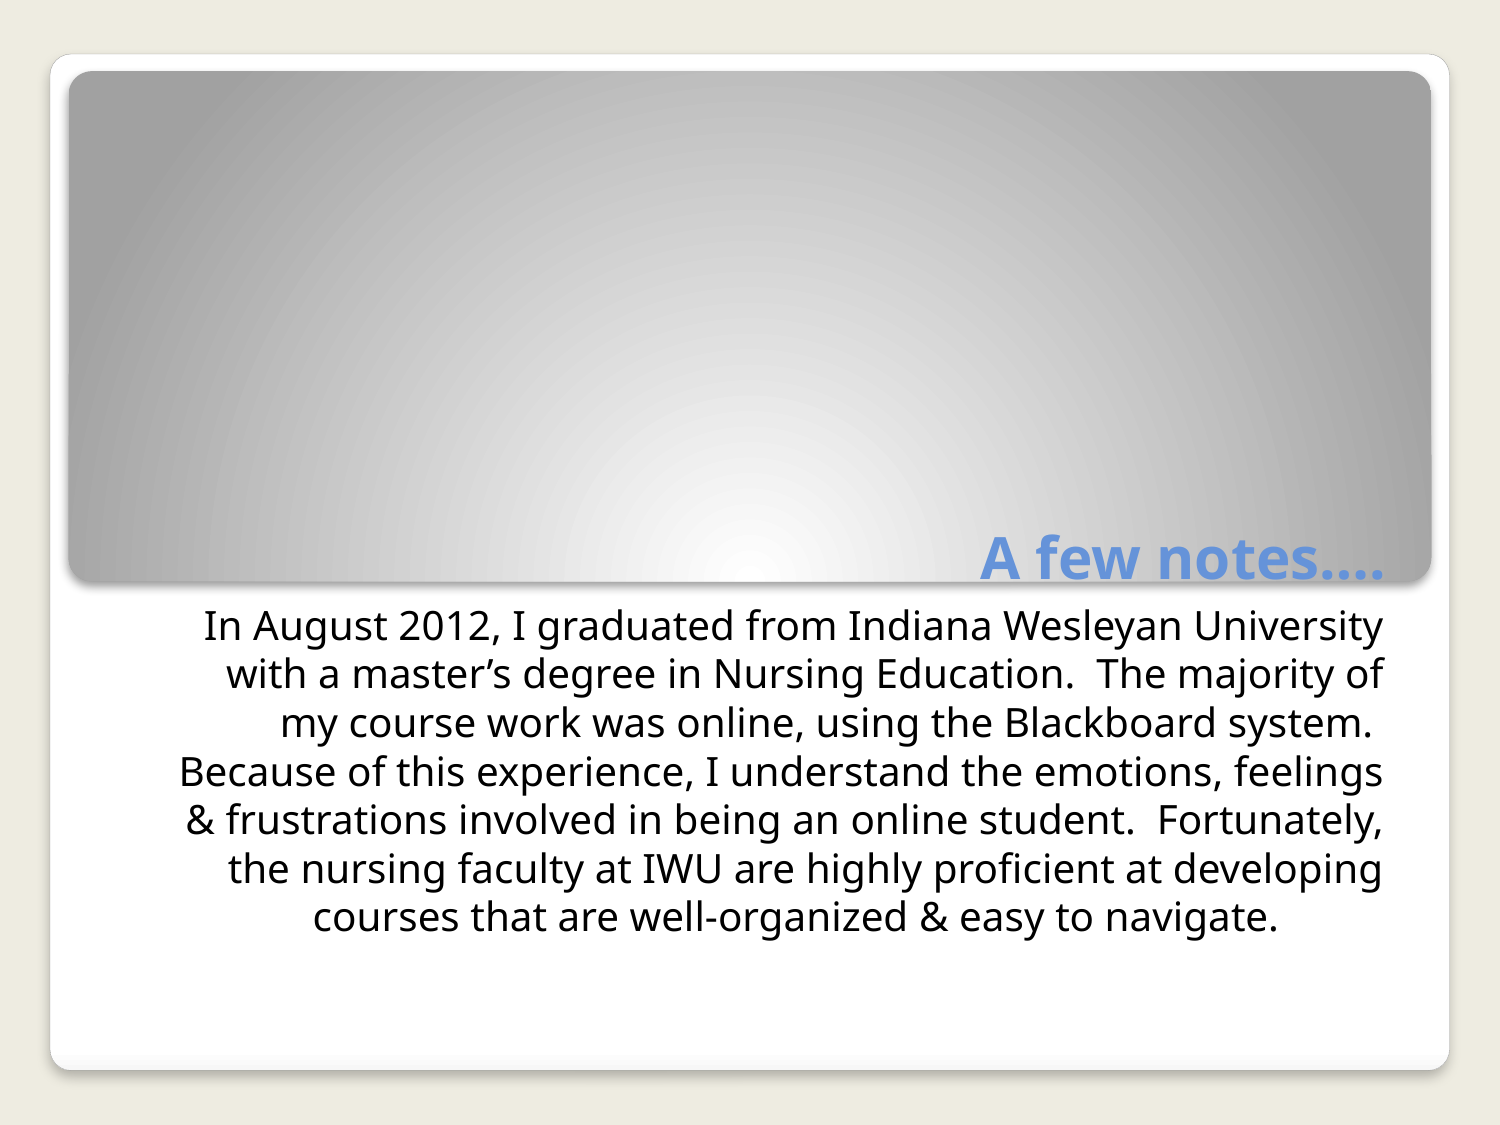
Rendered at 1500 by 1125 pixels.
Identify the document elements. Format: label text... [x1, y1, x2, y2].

subtitle In August 2012, I graduated from Indiana Wesleyan University with a master’s degree in Nursing Education. The majority of my course work was online, using the Blackboard system. Because of this experience, I understand the emotions, feelings & frustrations involved in being an online student. Fortunately, the nursing faculty at IWU are highly proficient at developing courses that are well-organized & easy to navigate. [125, 600, 1400, 988]
title A few notes…. [118, 298, 1394, 599]
